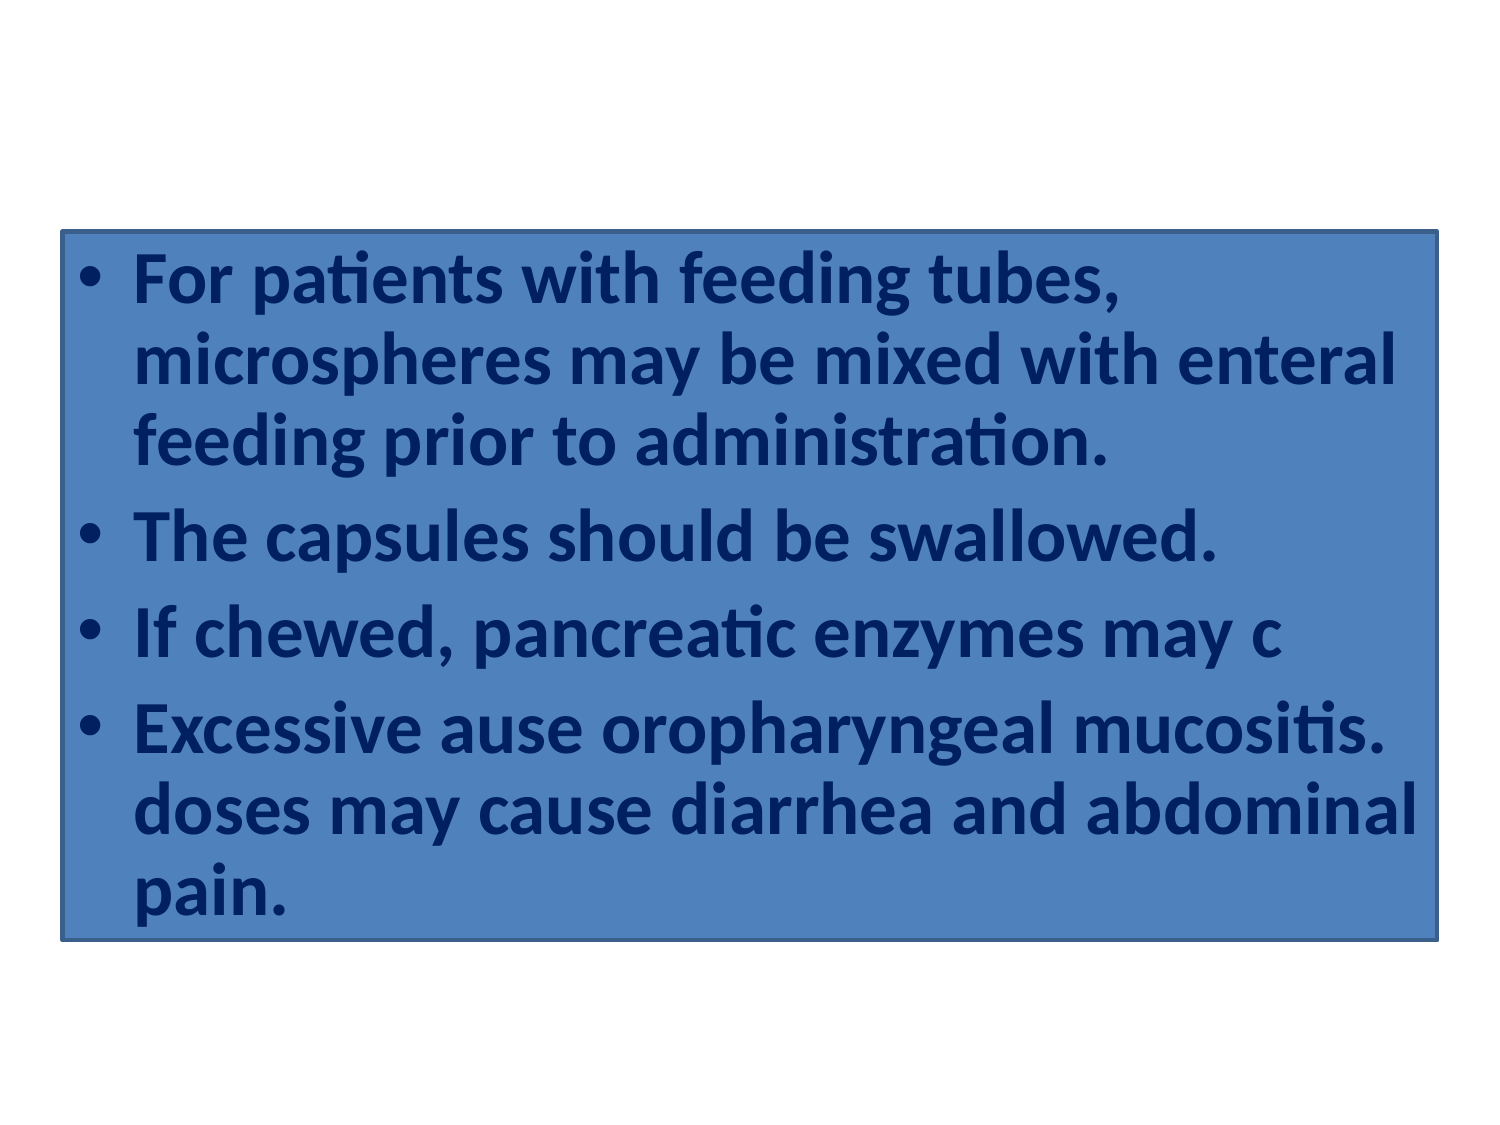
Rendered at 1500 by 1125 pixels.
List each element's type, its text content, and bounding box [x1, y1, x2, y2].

list For patients with feeding tubes, microspheres may be mixed with enteral feeding prior to administration. The capsules should be swallowed. If chewed, pancreatic enzymes may c Excessive ause oropharyngeal mucositis. doses may cause diarrhea and abdominal pain. [60, 229, 1439, 942]
